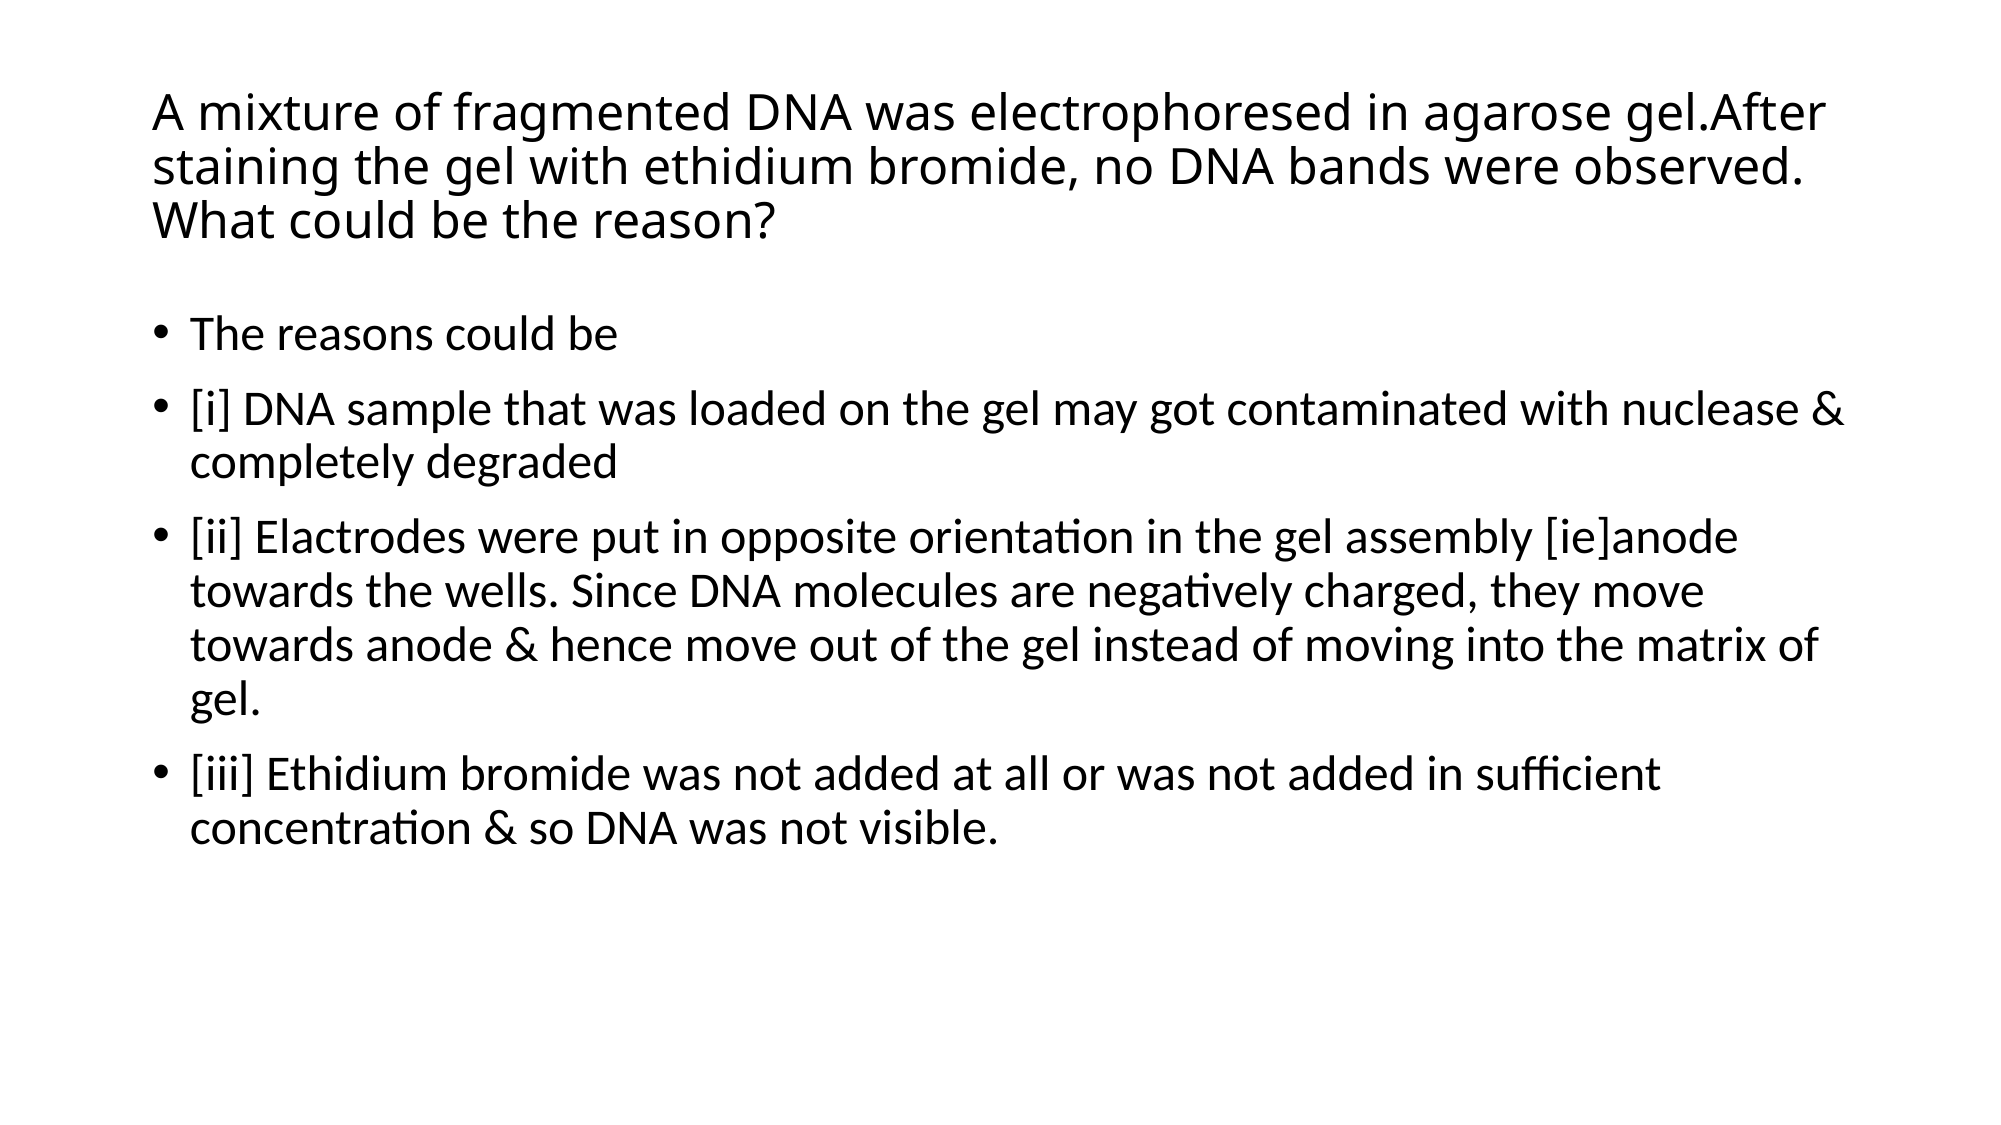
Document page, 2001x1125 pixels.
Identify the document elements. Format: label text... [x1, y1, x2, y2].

title A mixture of fragmented DNA was electrophoresed in agarose gel.After staining the gel with ethidium bromide, no DNA bands were observed. What could be the reason? [137, 59, 1863, 278]
list The reasons could be [i] DNA sample that was loaded on the gel may got contaminated with nuclease & completely degraded [ii] Elactrodes were put in opposite orientation in the gel assembly [ie]anode towards the wells. Since DNA molecules are negatively charged, they move towards anode & hence move out of the gel instead of moving into the matrix of gel. [iii] Ethidium bromide was not added at all or was not added in sufficient concentration & so DNA was not visible. [137, 299, 1863, 1014]
